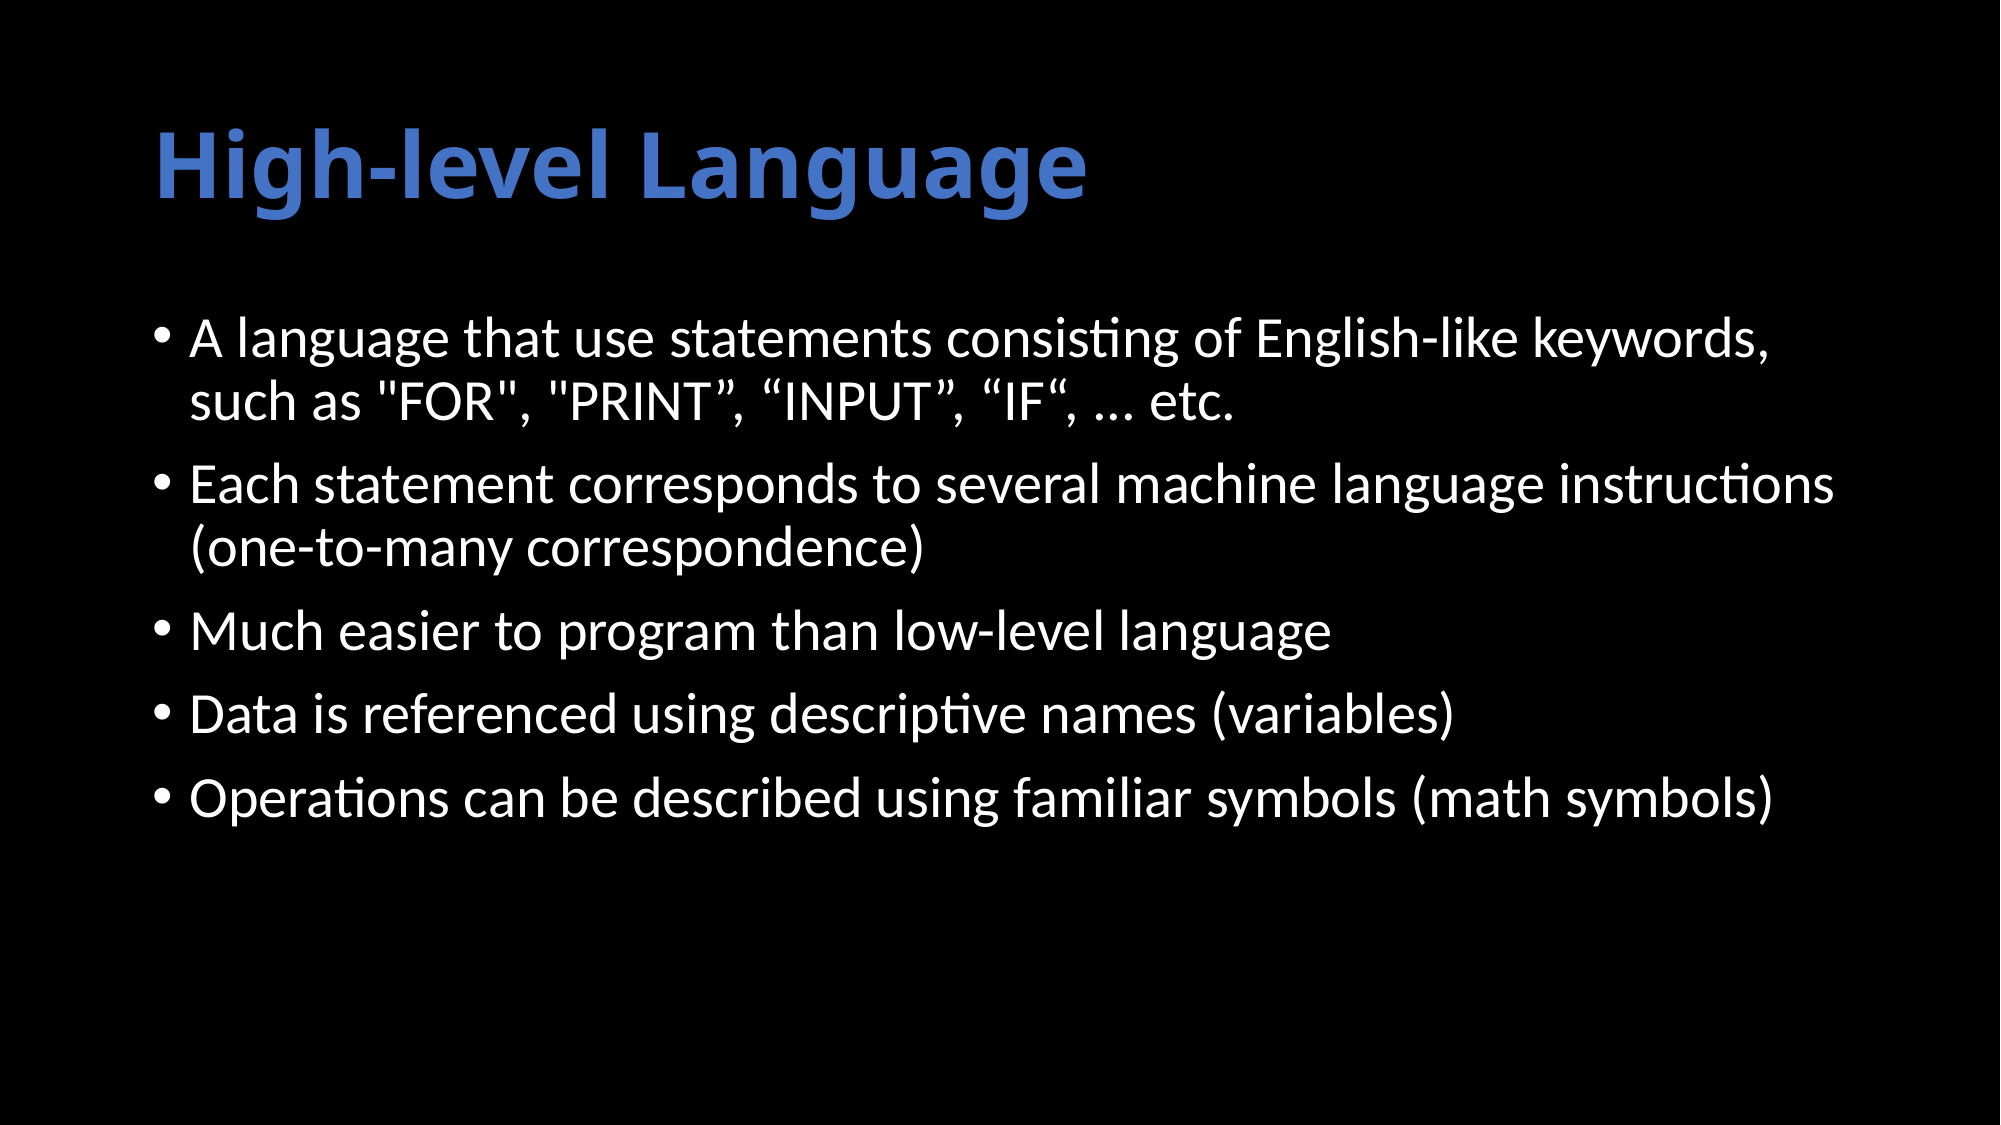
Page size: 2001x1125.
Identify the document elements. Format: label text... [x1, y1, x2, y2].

title High-level Language [137, 59, 1863, 278]
list A language that use statements consisting of English-like keywords, such as "FOR", "PRINT”, “INPUT”, “IF“, ... etc. Each statement corresponds to several machine language instructions (one-to-many correspondence) Much easier to program than low-level language Data is referenced using descriptive names (variables) Operations can be described using familiar symbols (math symbols) [137, 299, 1863, 1014]
